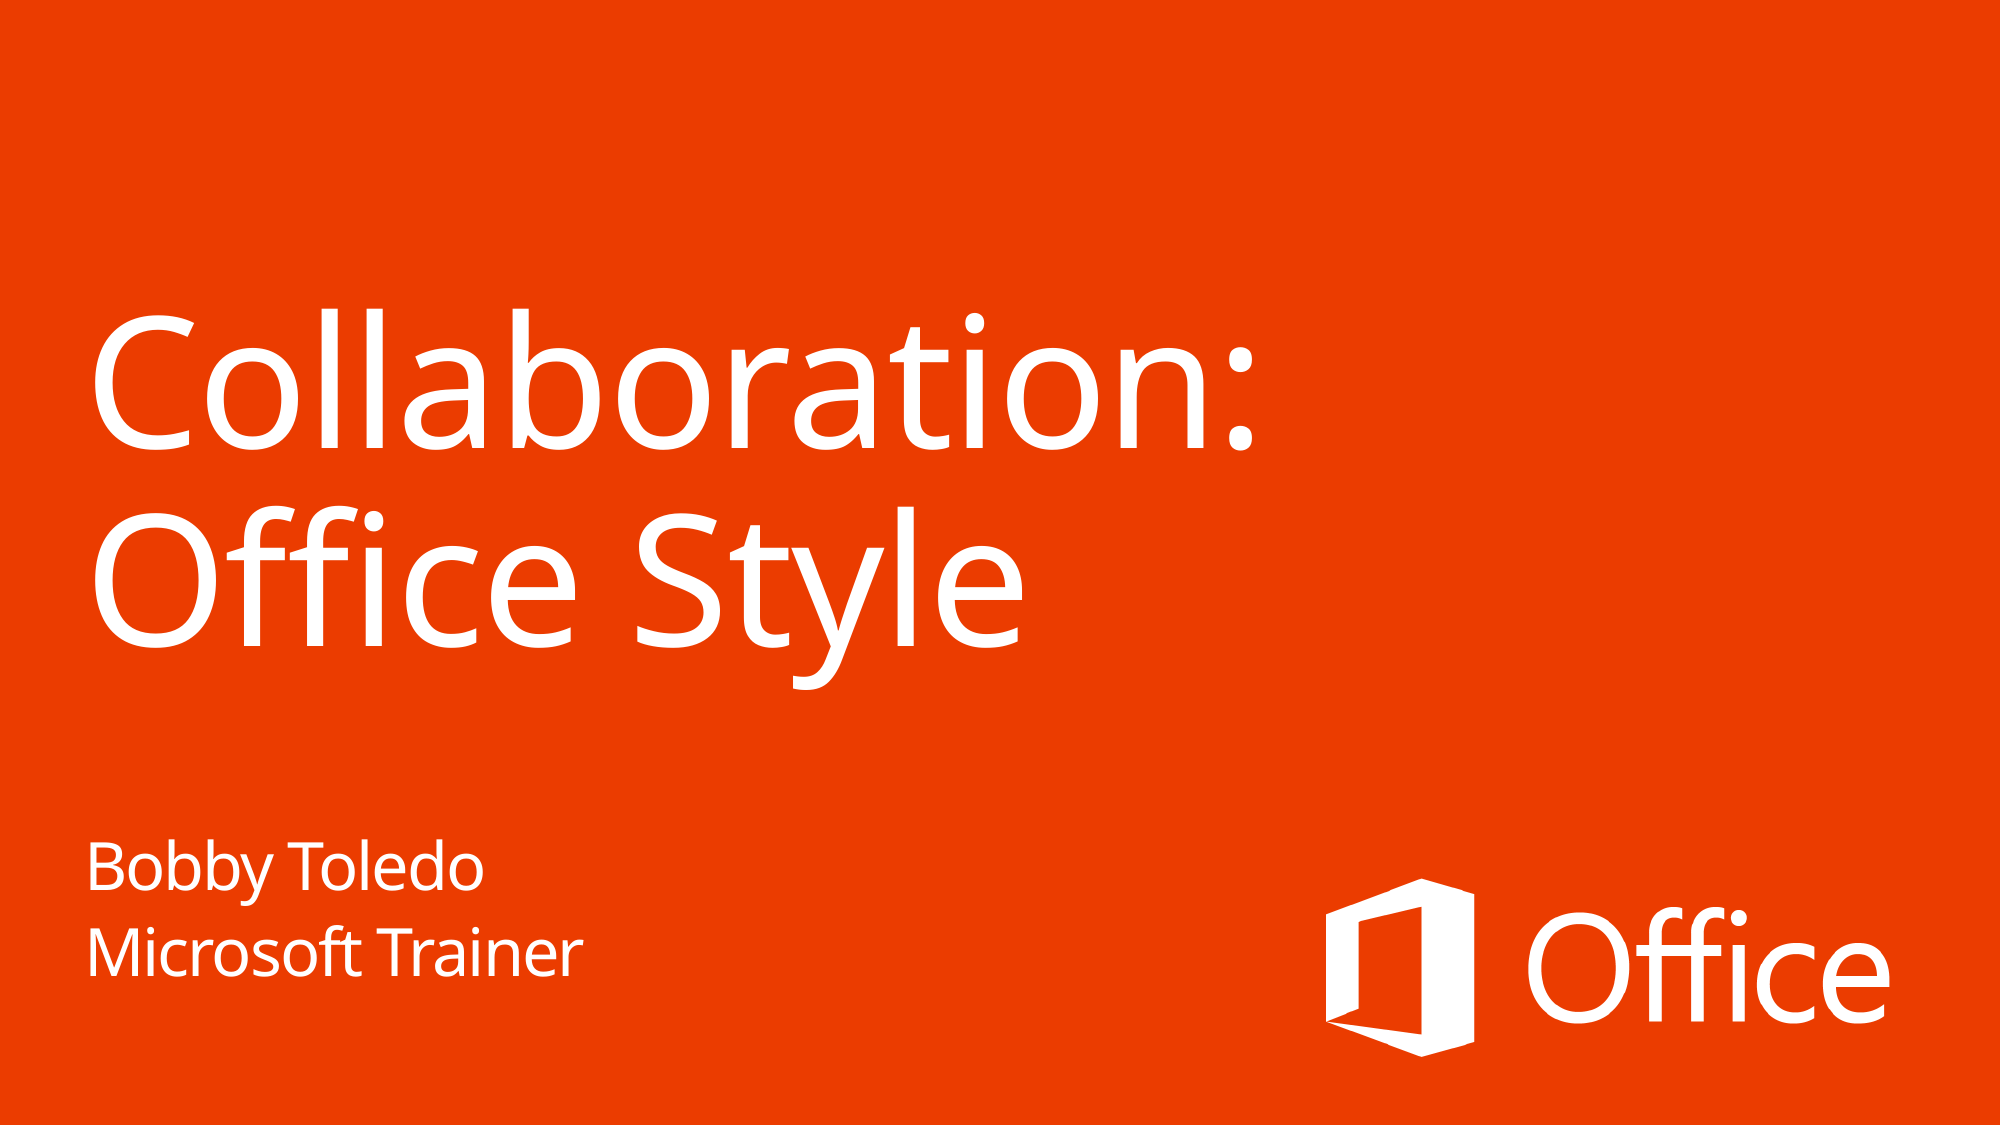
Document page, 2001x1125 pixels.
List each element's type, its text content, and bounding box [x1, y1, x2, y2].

text_box Collaboration: Office Style [84, 290, 1927, 686]
text_box Bobby Toledo Microsoft Trainer [84, 833, 1317, 991]
picture [1249, 799, 1966, 1125]
